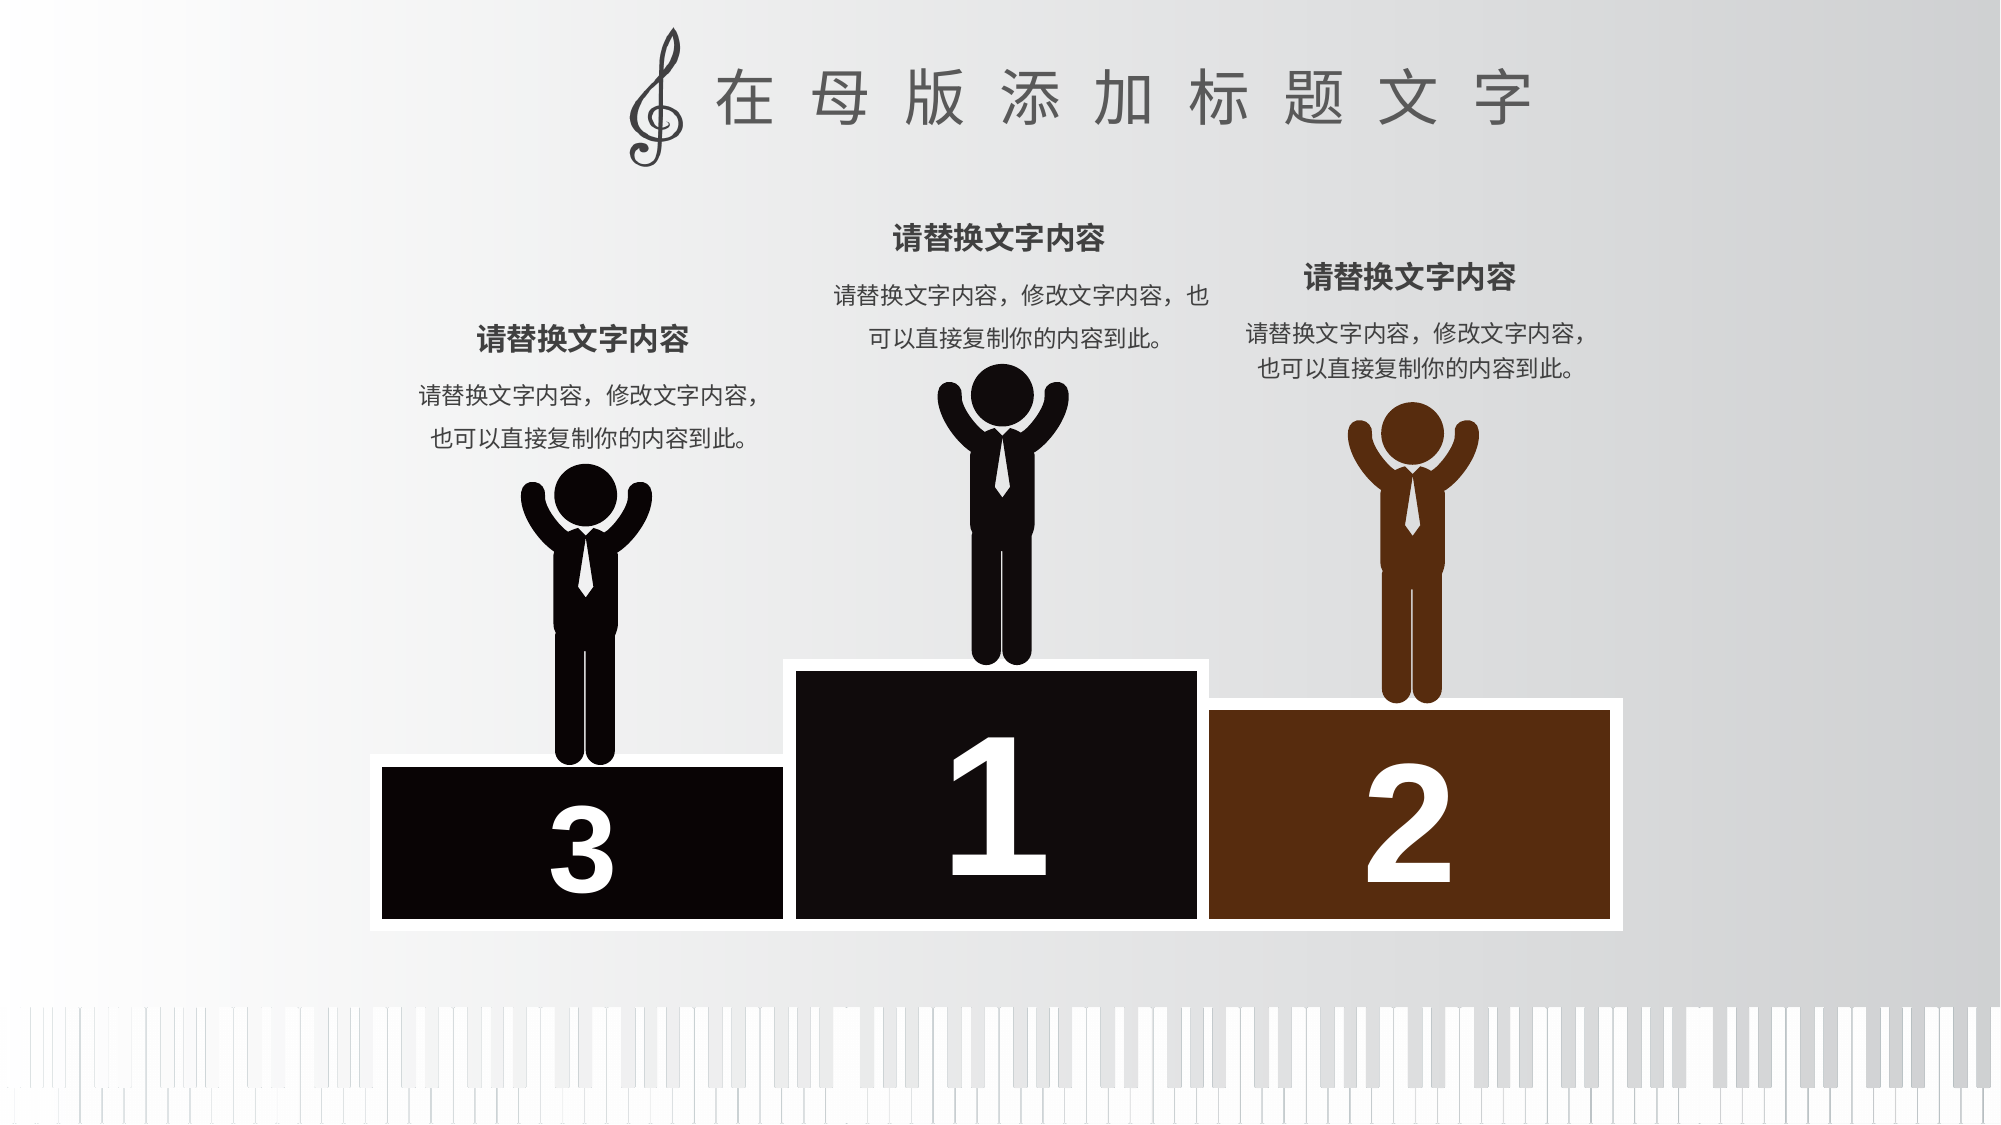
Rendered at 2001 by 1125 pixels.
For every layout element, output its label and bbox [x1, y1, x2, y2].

text_box [1203, 257, 1617, 925]
picture [0, 0, 2001, 1124]
text_box [789, 219, 1227, 925]
text_box [376, 319, 789, 925]
